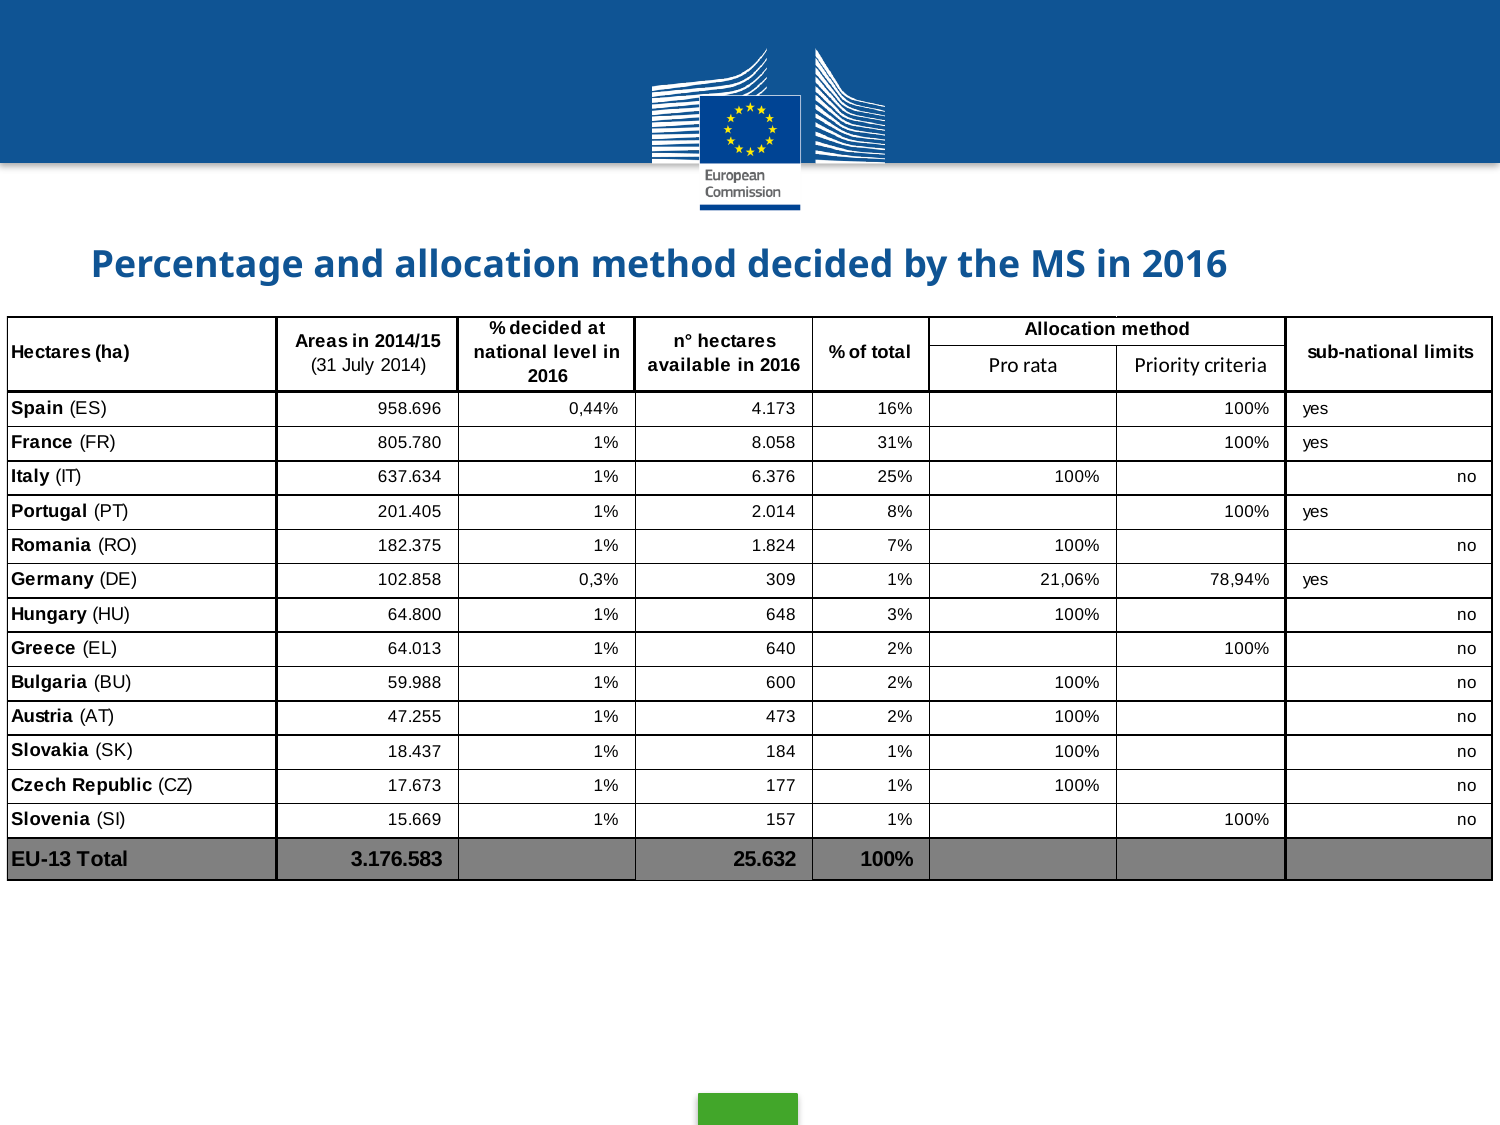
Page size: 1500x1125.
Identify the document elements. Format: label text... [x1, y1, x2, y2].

picture [652, 48, 885, 211]
picture [6, 315, 1495, 882]
title Percentage and allocation method decided by the MS in 2016 [75, 231, 1426, 293]
